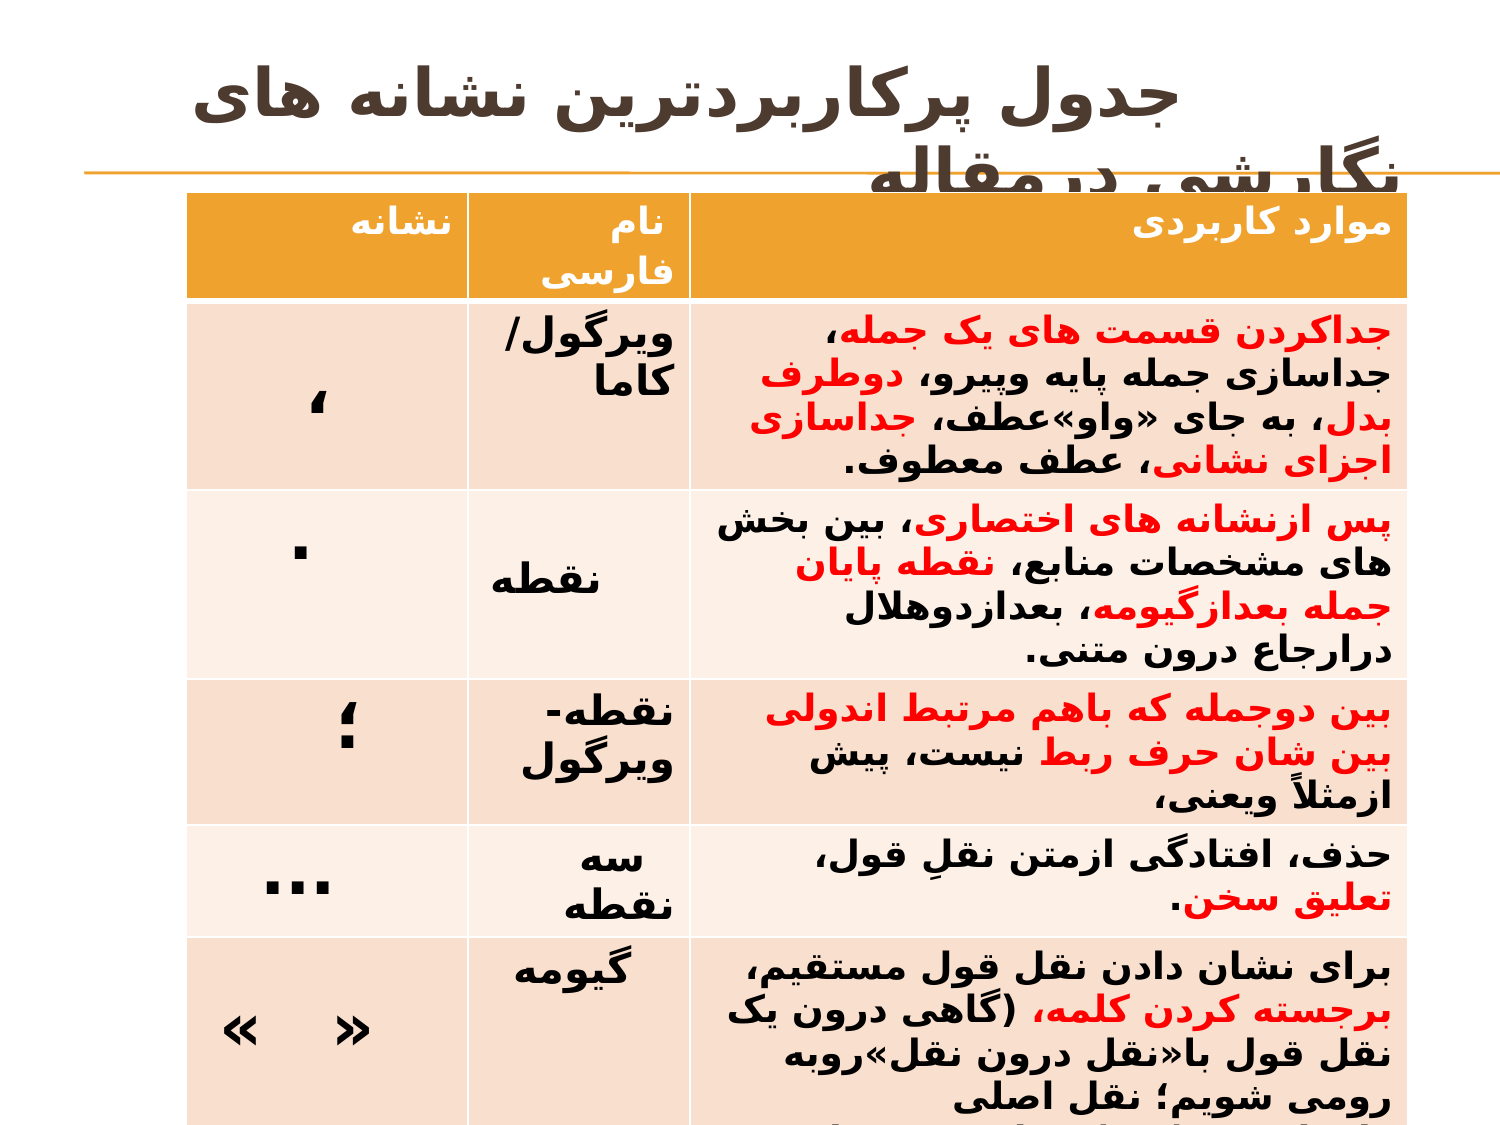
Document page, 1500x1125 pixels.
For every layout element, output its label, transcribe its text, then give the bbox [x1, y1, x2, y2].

table_cell حذف، افتادگی ازمتن نقلِ قول، تعلیق سخن. [691, 826, 1407, 936]
table_cell ، [187, 304, 467, 489]
table_header موارد کاربردی [691, 193, 1407, 298]
table_cell برای نشان دادن نقل قول مستقیم، برجسته کردن کلمه، (گاهی درون یک نقل قول با«نقل درون نقل»روبه رومی شویم؛ نقل اصلی رافرانسوی(« »)ونقل فرعی یا برجسته سازی راانگلیسی استفاده می کنیم). عددتُک داخل گیومه می آید. نقل قول های بیش از40کلمه راباقلم متفاوت بنویسید. [691, 938, 1407, 1125]
table_cell ویرگول/ کاما [469, 304, 689, 489]
table_cell سه نقطه [469, 826, 689, 936]
table_cell ... [187, 826, 467, 936]
table_cell « » [187, 938, 467, 1125]
table_header نشانه [187, 193, 467, 298]
table_cell پس ازنشانه های اختصاری، بین بخش های مشخصات منابع، نقطه پایان جمله بعدازگیومه، بعدازدوهلال درارجاع درون متنی. [691, 491, 1407, 678]
table_cell نقطه [469, 491, 689, 678]
table_cell . [187, 491, 467, 678]
list جدول پرکاربردترین نشانه های نگارشی درمقاله [50, 42, 1475, 998]
table_cell گیومه [469, 938, 689, 1125]
table_header نام فارسی [469, 193, 689, 298]
table_cell نقطه- ویرگول [469, 680, 689, 824]
table_cell بین دوجمله که باهم مرتبط اندولی بین شان حرف ربط نیست، پیش ازمثلاً ویعنی، [691, 680, 1407, 824]
table_cell ؛ [187, 680, 467, 824]
table_cell جداکردن قسمت های یک جمله، جداسازی جمله پایه وپیرو، دوطرف بدل، به جای «واو»عطف، جداسازی اجزای نشانی، عطف معطوف. [691, 304, 1407, 489]
